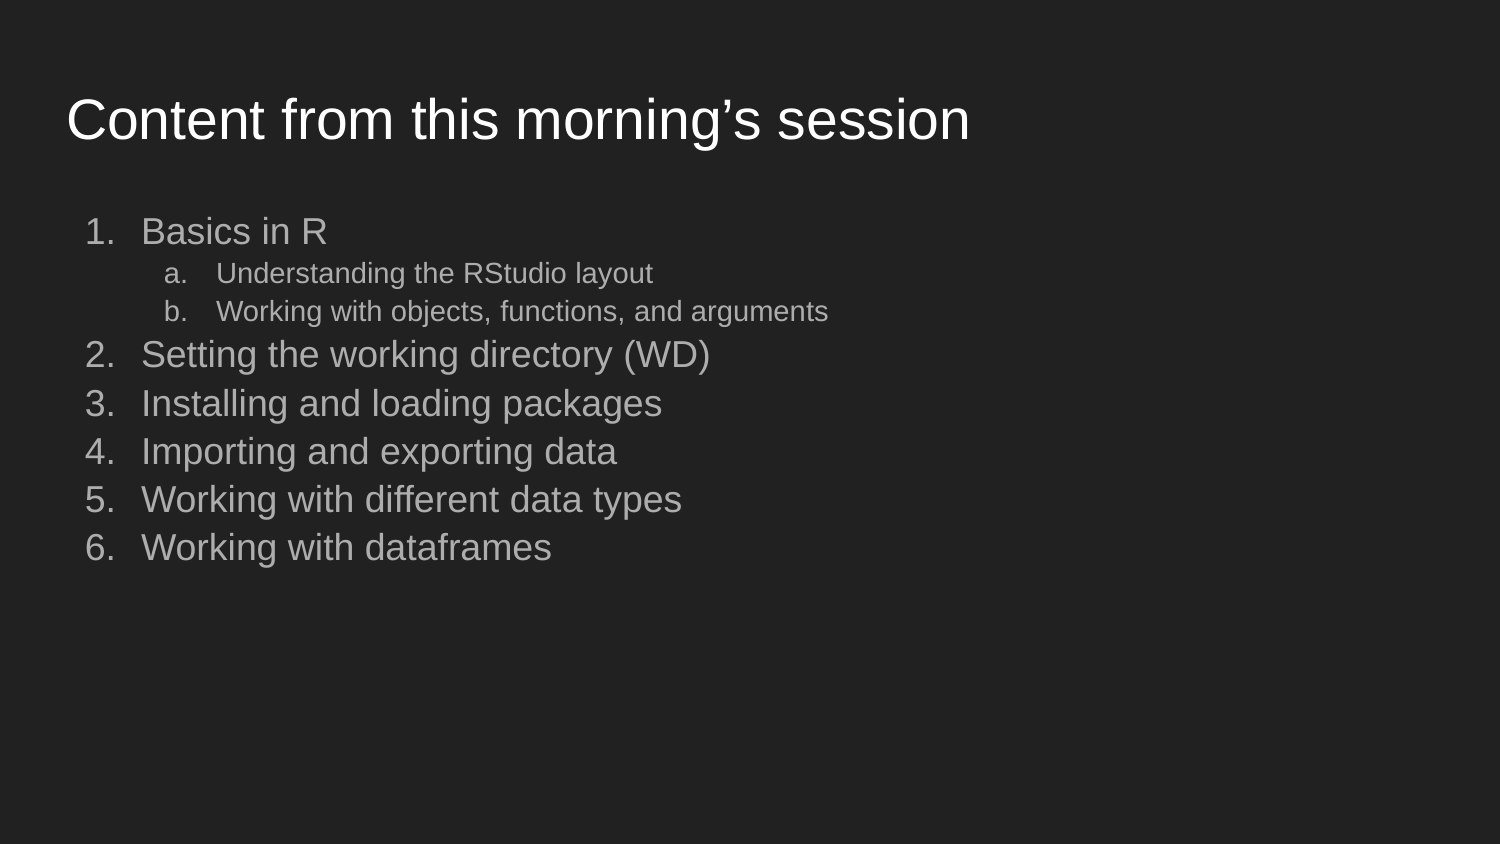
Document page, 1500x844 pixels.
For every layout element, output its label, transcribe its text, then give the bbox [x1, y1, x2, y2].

title Content from this morning’s session [51, 72, 1449, 167]
list Basics in R Understanding the RStudio layout Working with objects, functions, and arguments Setting the working directory (WD) Installing and loading packages Importing and exporting data Working with different data types Working with dataframes [51, 189, 1449, 750]
